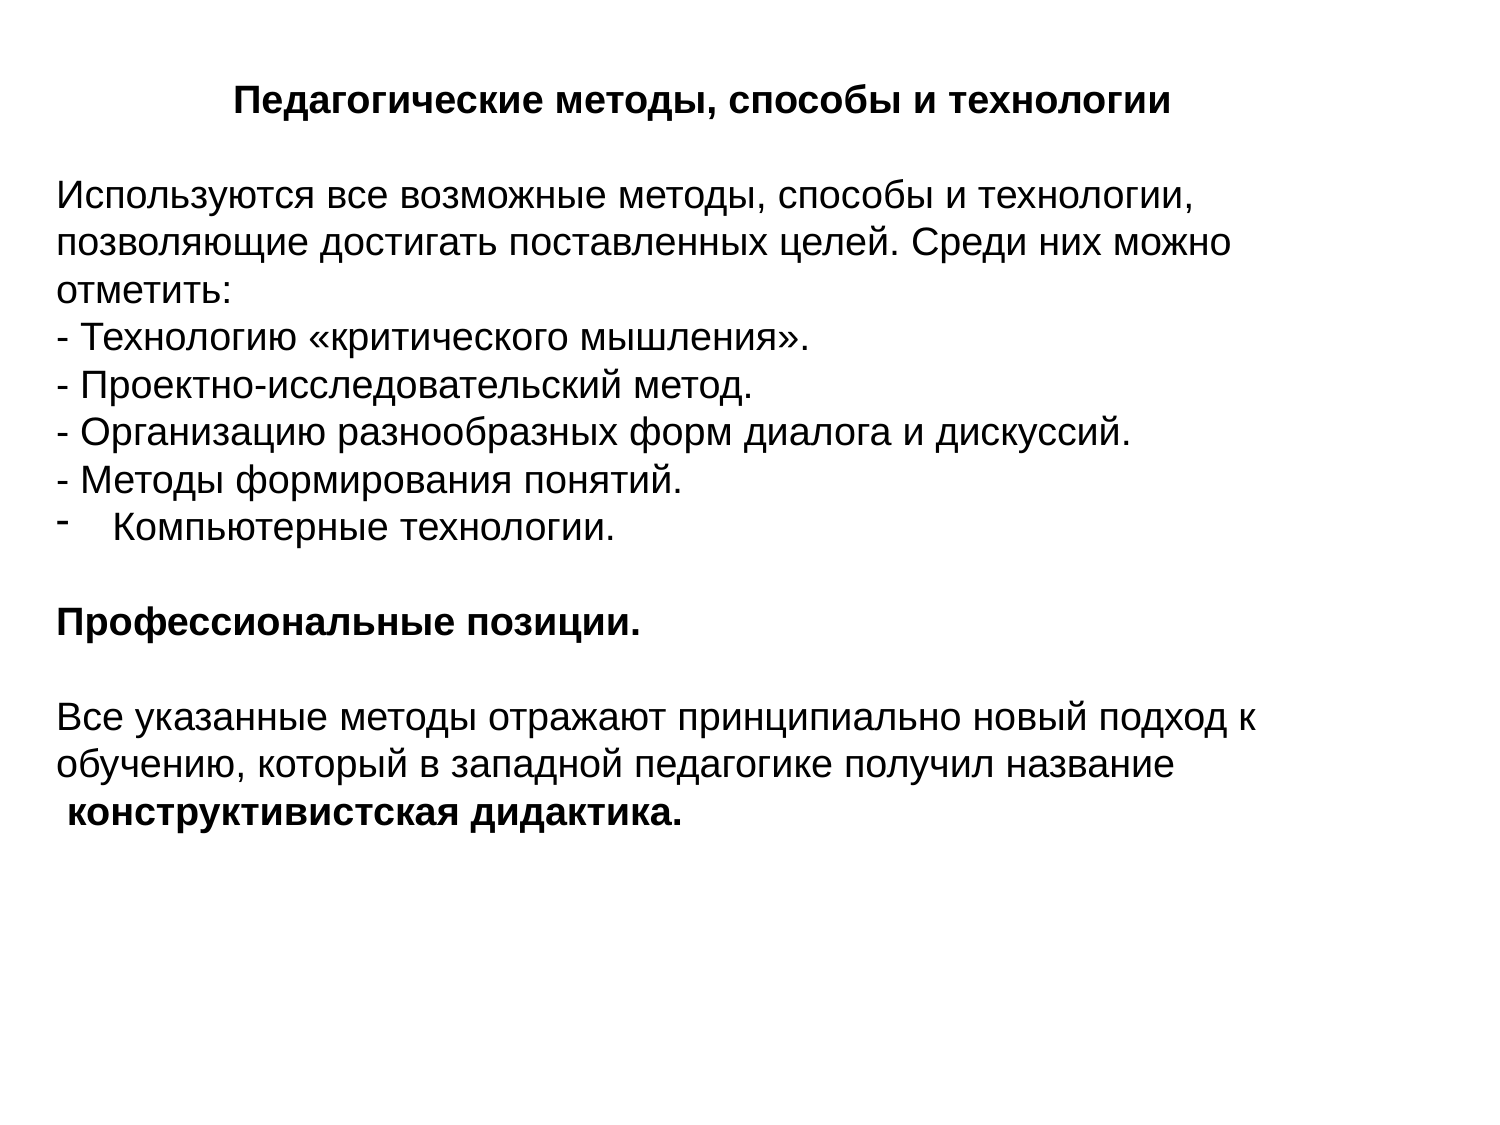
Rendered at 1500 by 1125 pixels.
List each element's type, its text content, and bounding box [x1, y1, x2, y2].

text_box Педагогические методы, способы и технологии Используются все возможные методы, способы и технологии, позволяющие достигать поставленных целей. Среди них можно отметить: - Технологию «критического мышления». - Проектно-исследовательский метод. - Организацию разнообразных форм диалога и дискуссий. - Методы формирования понятий. Компьютерные технологии. Профессиональные позиции. Все указанные методы отражают принципиально новый подход к обучению, который в западной педагогике получил название конструктивистская дидактика. [41, 66, 1365, 841]
